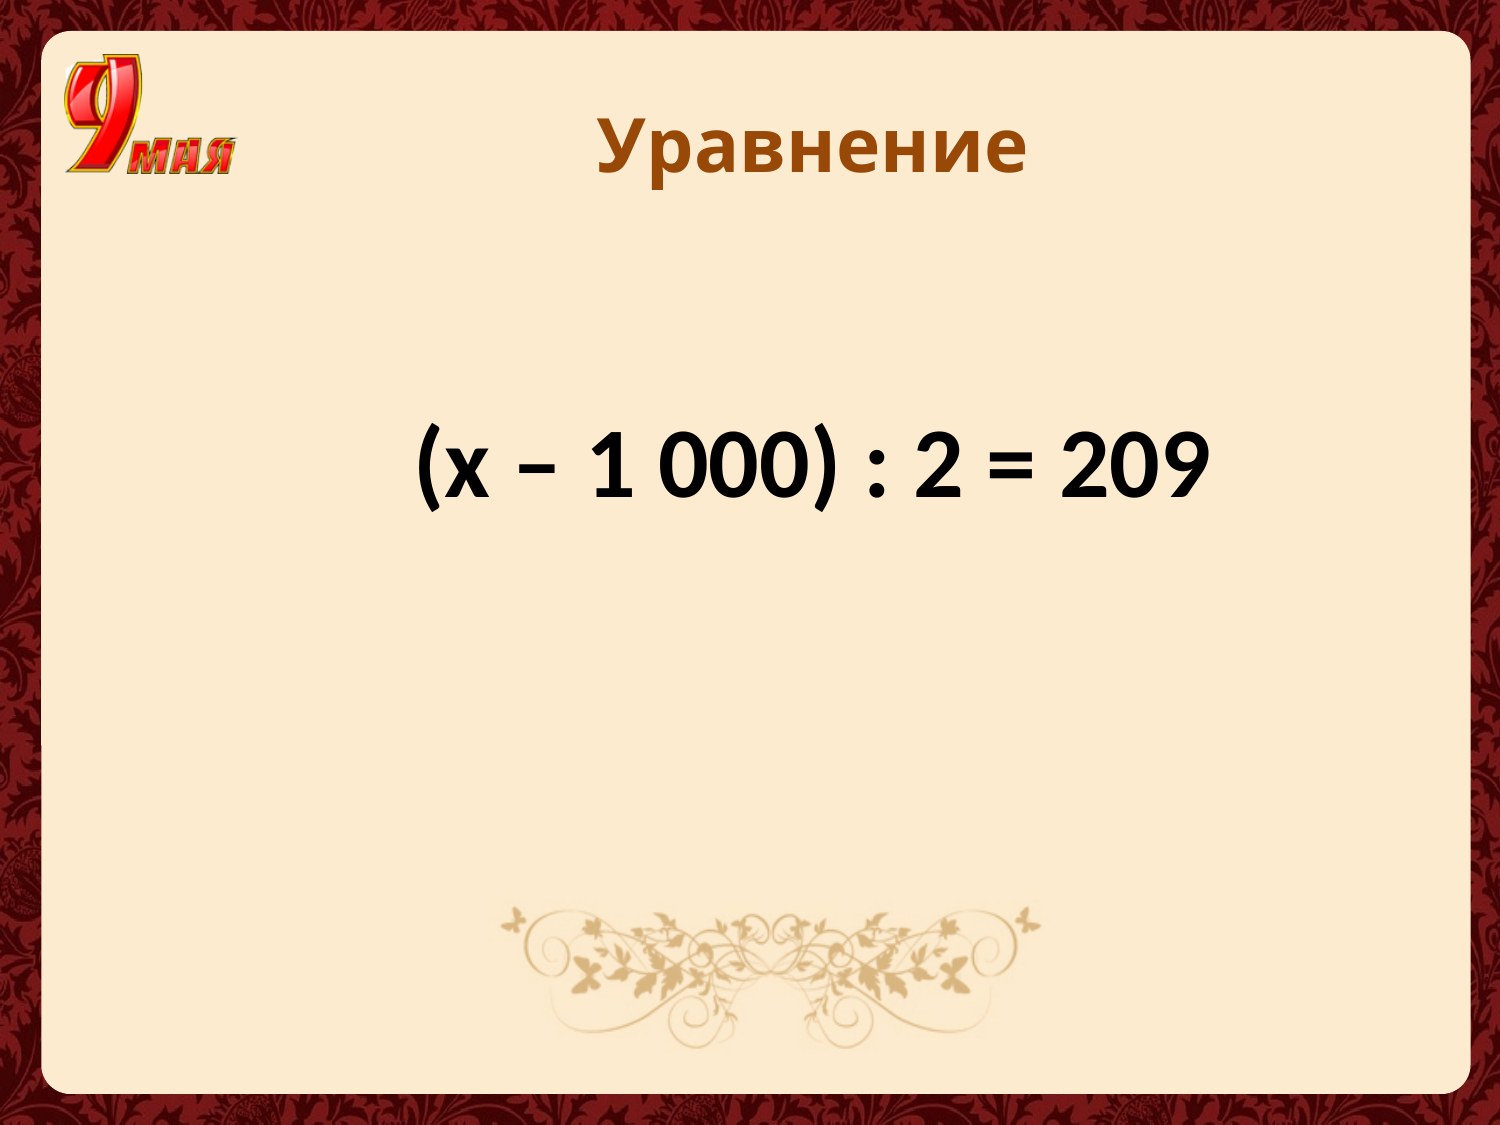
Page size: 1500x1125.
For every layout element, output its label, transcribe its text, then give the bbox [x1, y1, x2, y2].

picture [0, 0, 1500, 1125]
text_box Уравнение (х – 1 000) : 2 = 209 [298, 89, 1327, 525]
